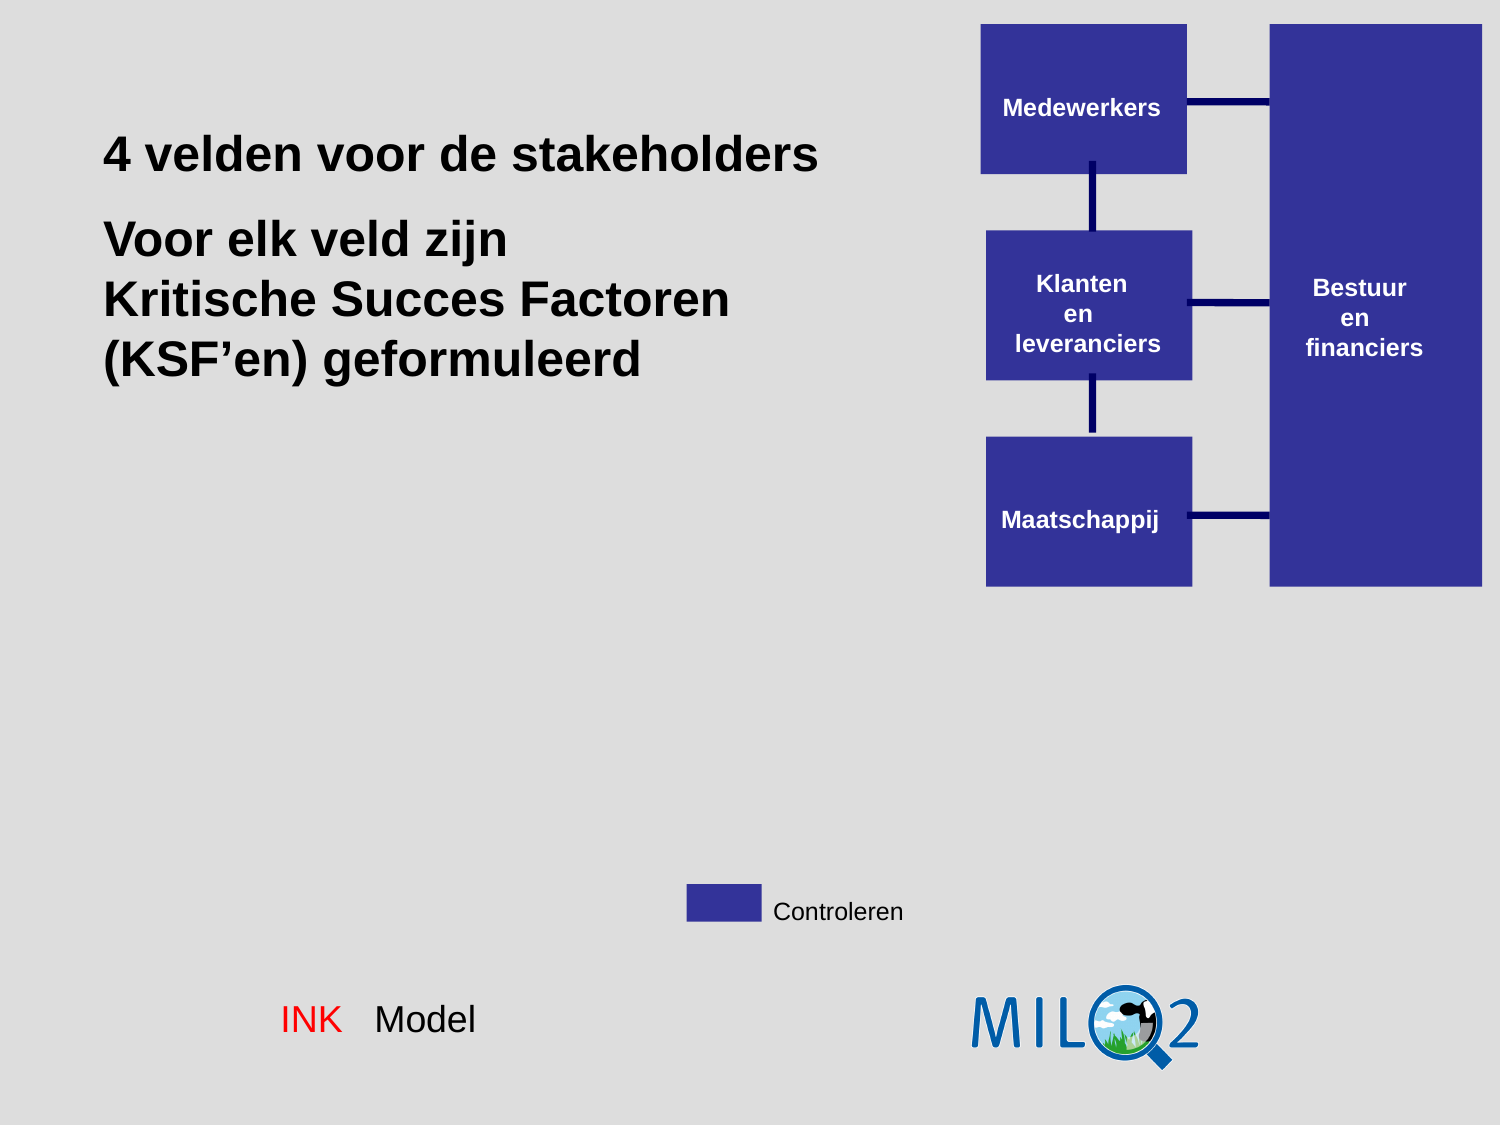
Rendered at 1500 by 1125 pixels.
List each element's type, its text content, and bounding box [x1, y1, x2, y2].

text_box Controleren [758, 857, 927, 915]
text_box [686, 884, 762, 922]
text_box INK Model [265, 987, 880, 1048]
text_box Medewerkers [980, 24, 1187, 175]
text_box Maatschappij [986, 436, 1193, 587]
text_box Bestuur en financiers [1269, 24, 1483, 587]
text_box Klanten en leveranciers [986, 230, 1193, 381]
text_box 4 velden voor de stakeholders Voor elk veld zijn Kritische Succes Factoren (KSF’en) geformuleerd [88, 113, 892, 439]
picture [970, 984, 1200, 1071]
